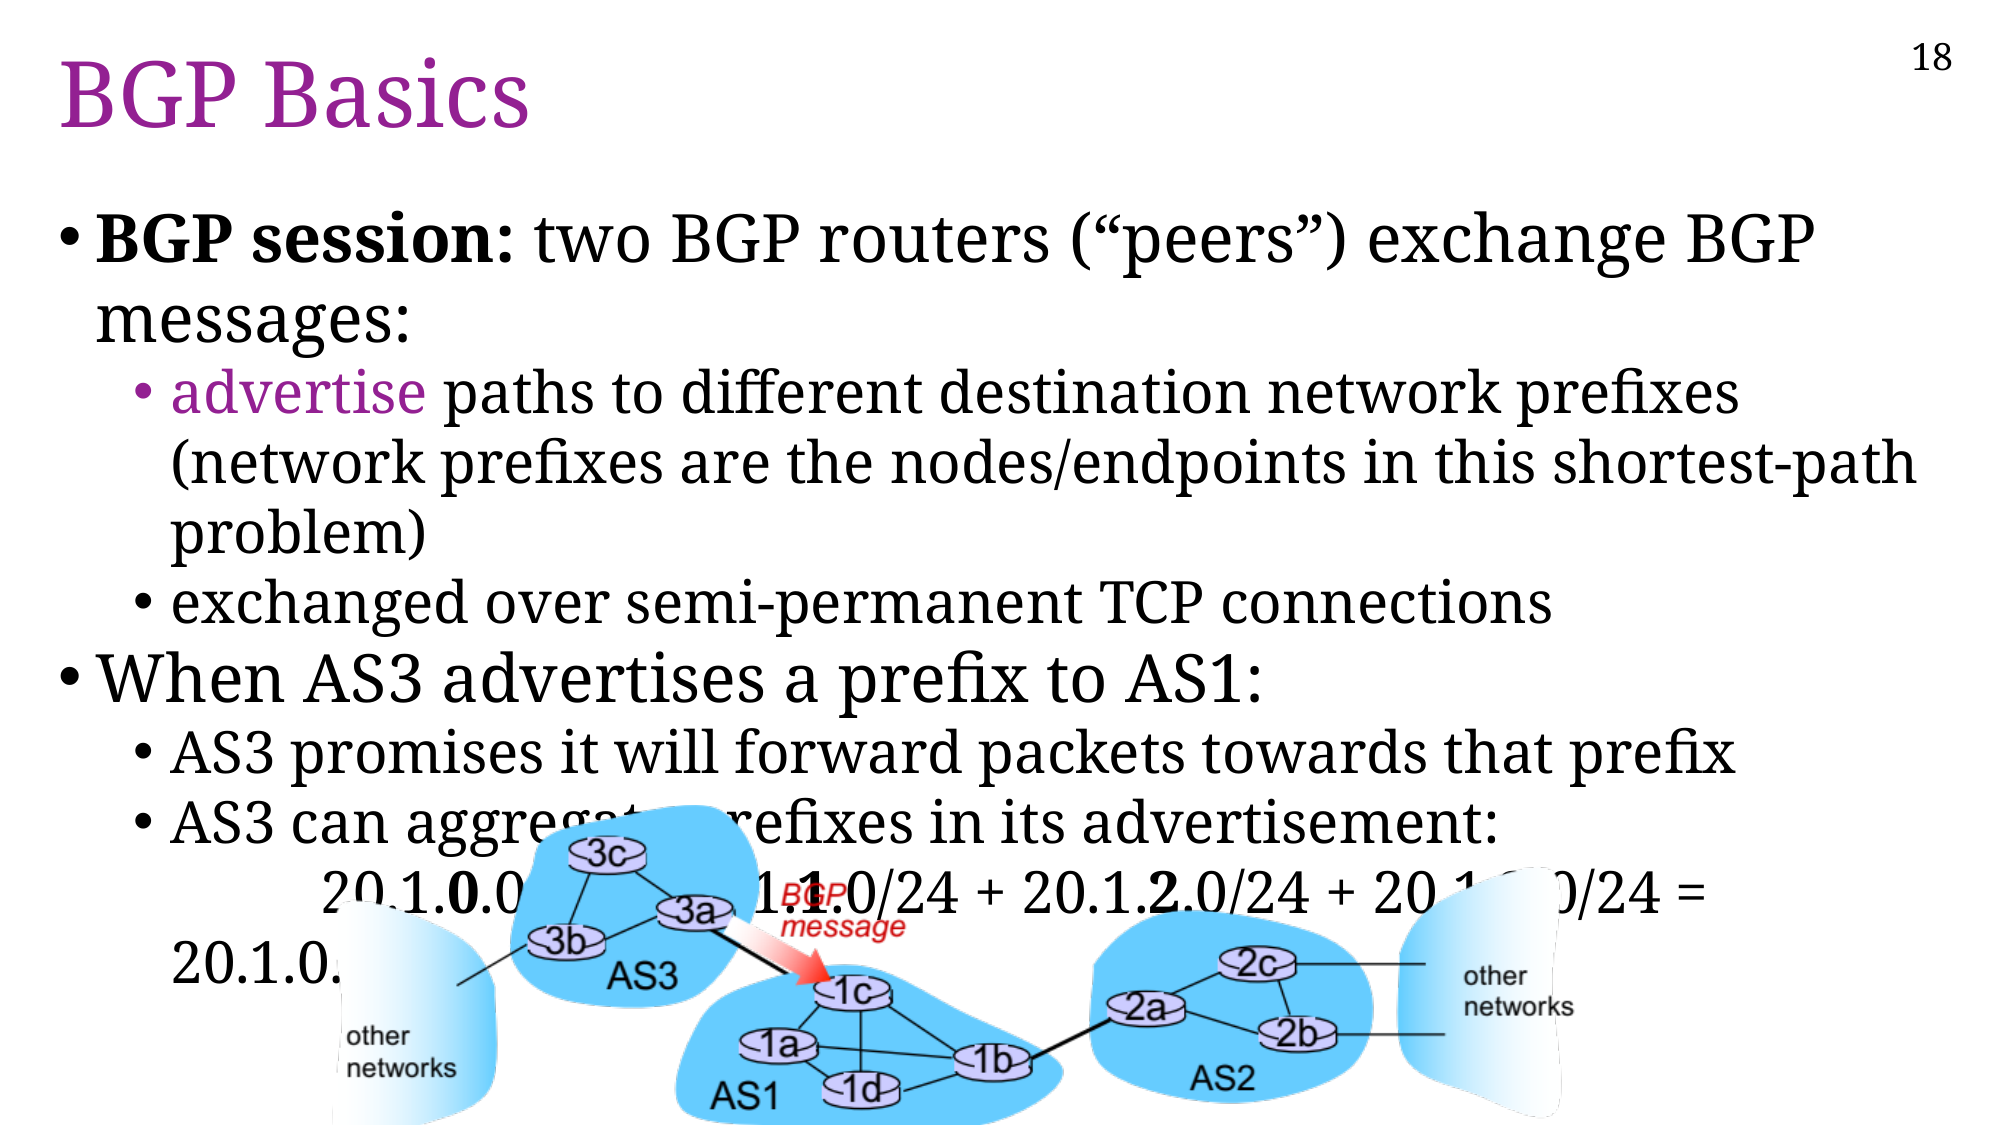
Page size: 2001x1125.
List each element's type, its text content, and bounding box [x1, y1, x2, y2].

picture [329, 805, 1590, 1125]
list BGP session: two BGP routers (“peers”) exchange BGP messages: advertise paths to different destination network prefixes (network prefixes are the nodes/endpoints in this shortest-path problem) exchanged over semi-permanent TCP connections When AS3 advertises a prefix to AS1: AS3 promises it will forward packets towards that prefix AS3 can aggregate prefixes in its advertisement: 20.1.0.0/24 + 20.1.1.0/24 + 20.1.2.0/24 + 20.1.3.0/24 = 20.1.0.0/22 [43, 188, 1953, 823]
title BGP Basics [43, 25, 1953, 171]
